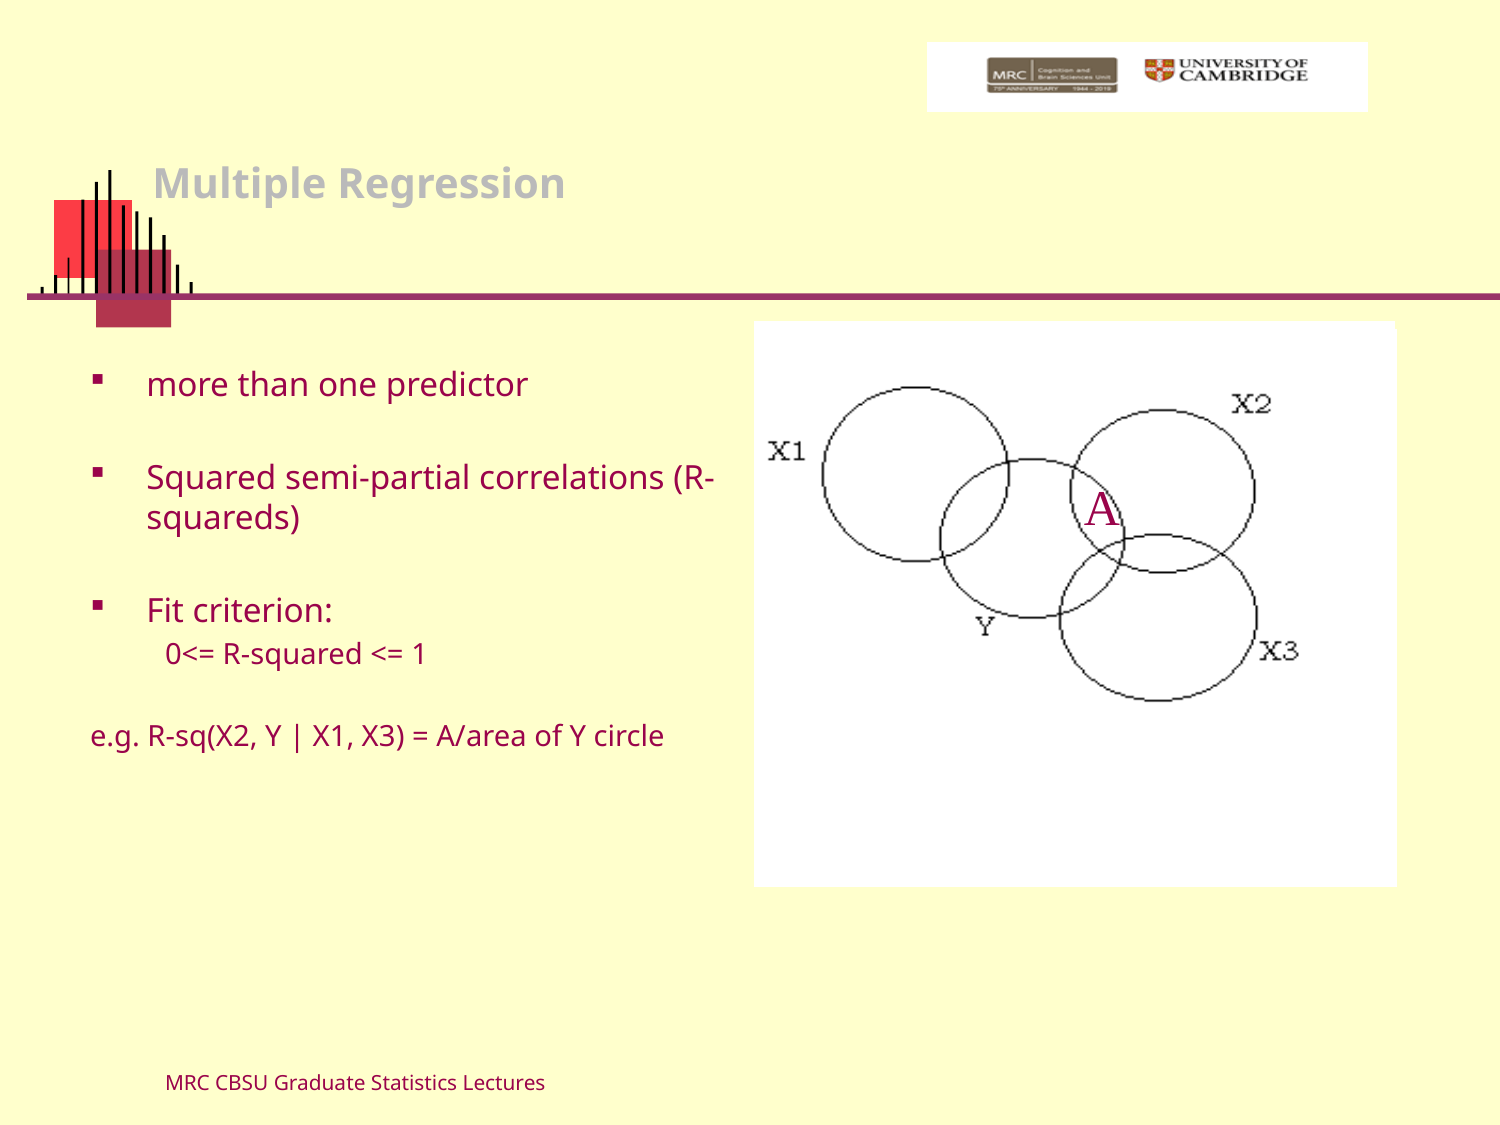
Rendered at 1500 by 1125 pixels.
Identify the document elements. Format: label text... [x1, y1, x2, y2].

footer MRC CBSU Graduate Statistics Lectures [149, 1062, 988, 1101]
list more than one predictor Squared semi-partial correlations (R-squareds) Fit criterion: 0<= R-squared <= 1 e.g. R-sq(X2, Y | X1, X3) = A/area of Y circle [75, 262, 738, 1038]
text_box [749, 314, 1413, 915]
picture [927, 42, 1368, 112]
title Multiple Regression [137, 137, 988, 233]
